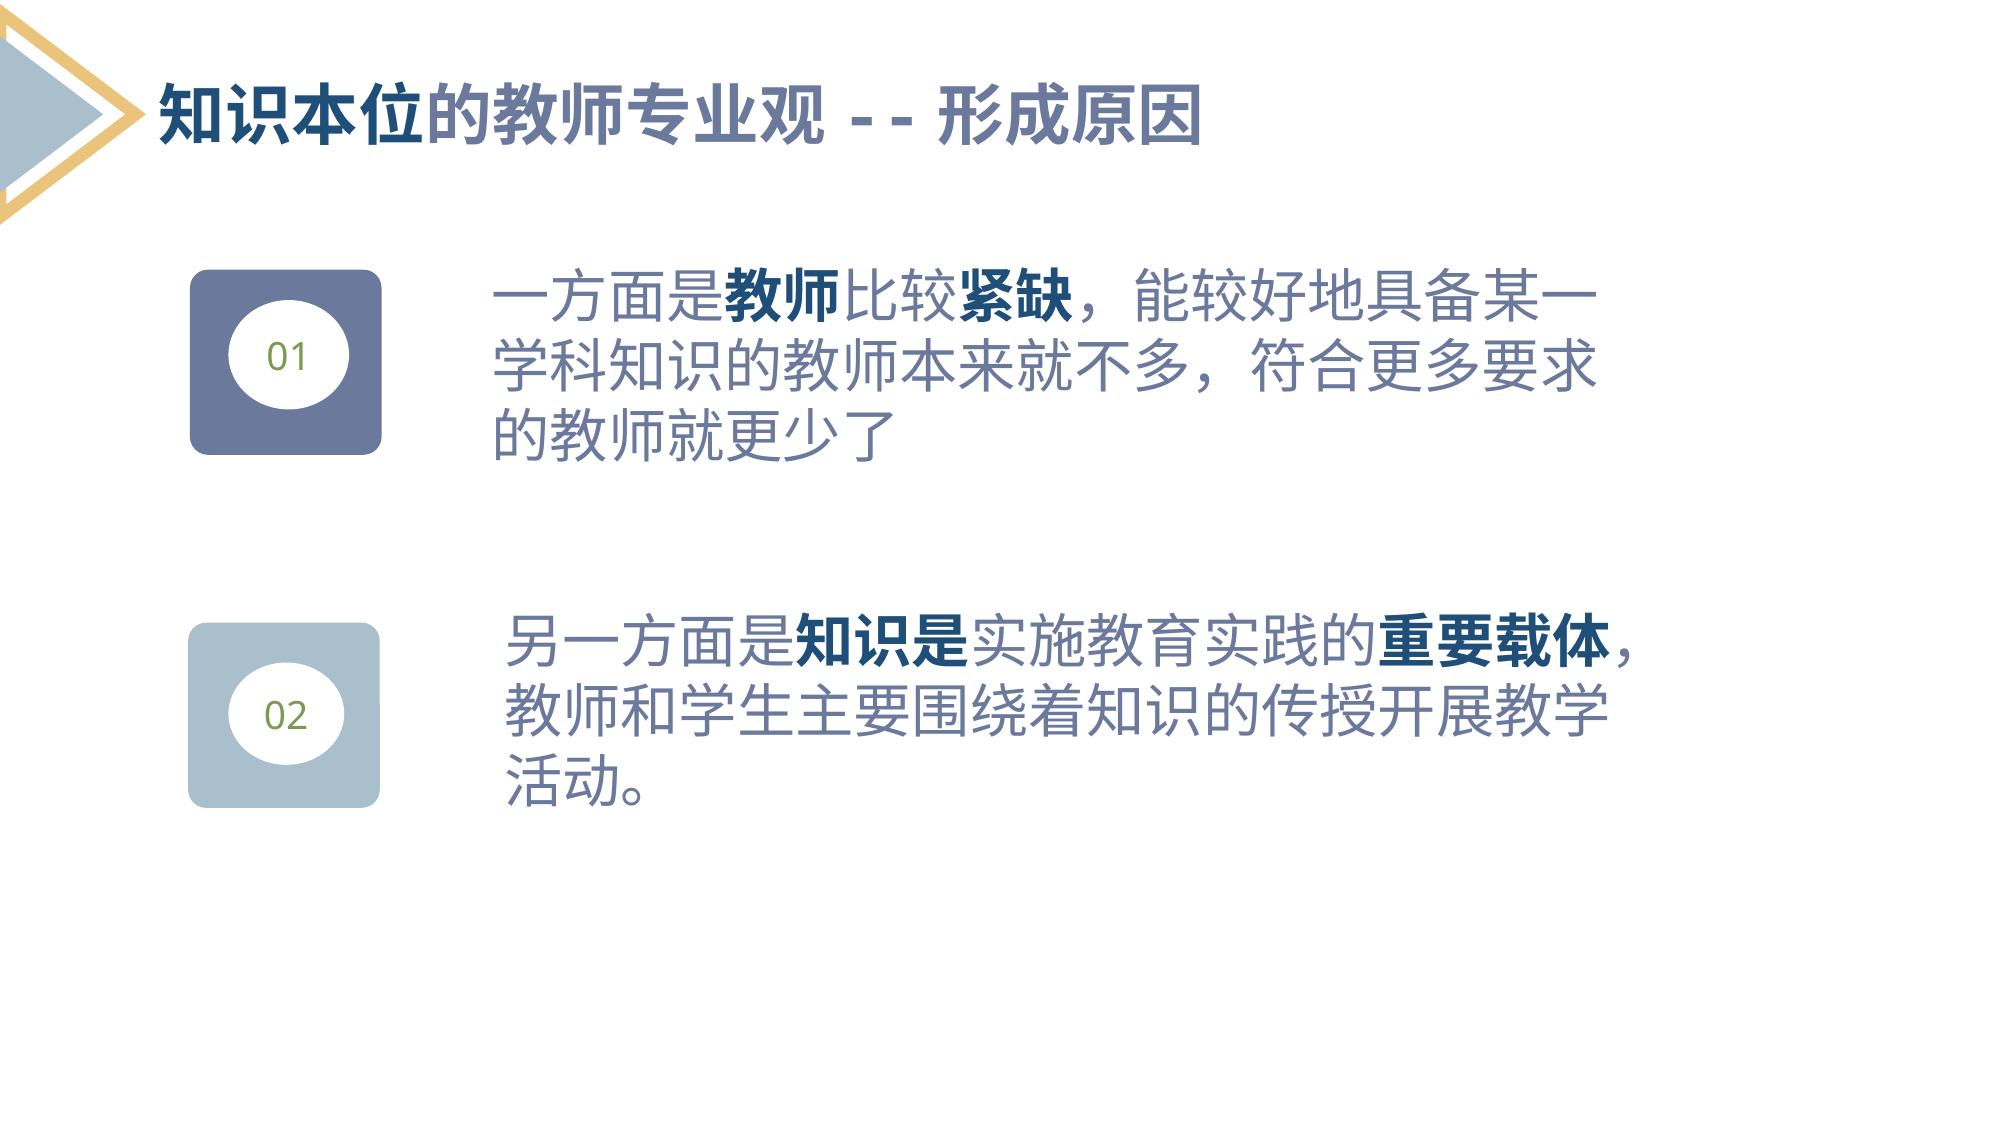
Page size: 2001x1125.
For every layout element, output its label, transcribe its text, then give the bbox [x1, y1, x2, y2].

text_box [0, 34, 105, 194]
text_box 知识本位的教师专业观--形成原因 [143, 65, 1361, 161]
text_box 一方面是教师比较紧缺，能较好地具备某一学科知识的教师本来就不多，符合更多要求的教师就更少了 [476, 251, 1629, 477]
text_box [189, 269, 382, 455]
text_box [188, 622, 380, 808]
text_box [0, 10, 138, 219]
text_box 另一方面是知识是实施教育实践的重要载体，教师和学生主要围绕着知识的传授开展教学活动。 [489, 596, 1629, 821]
